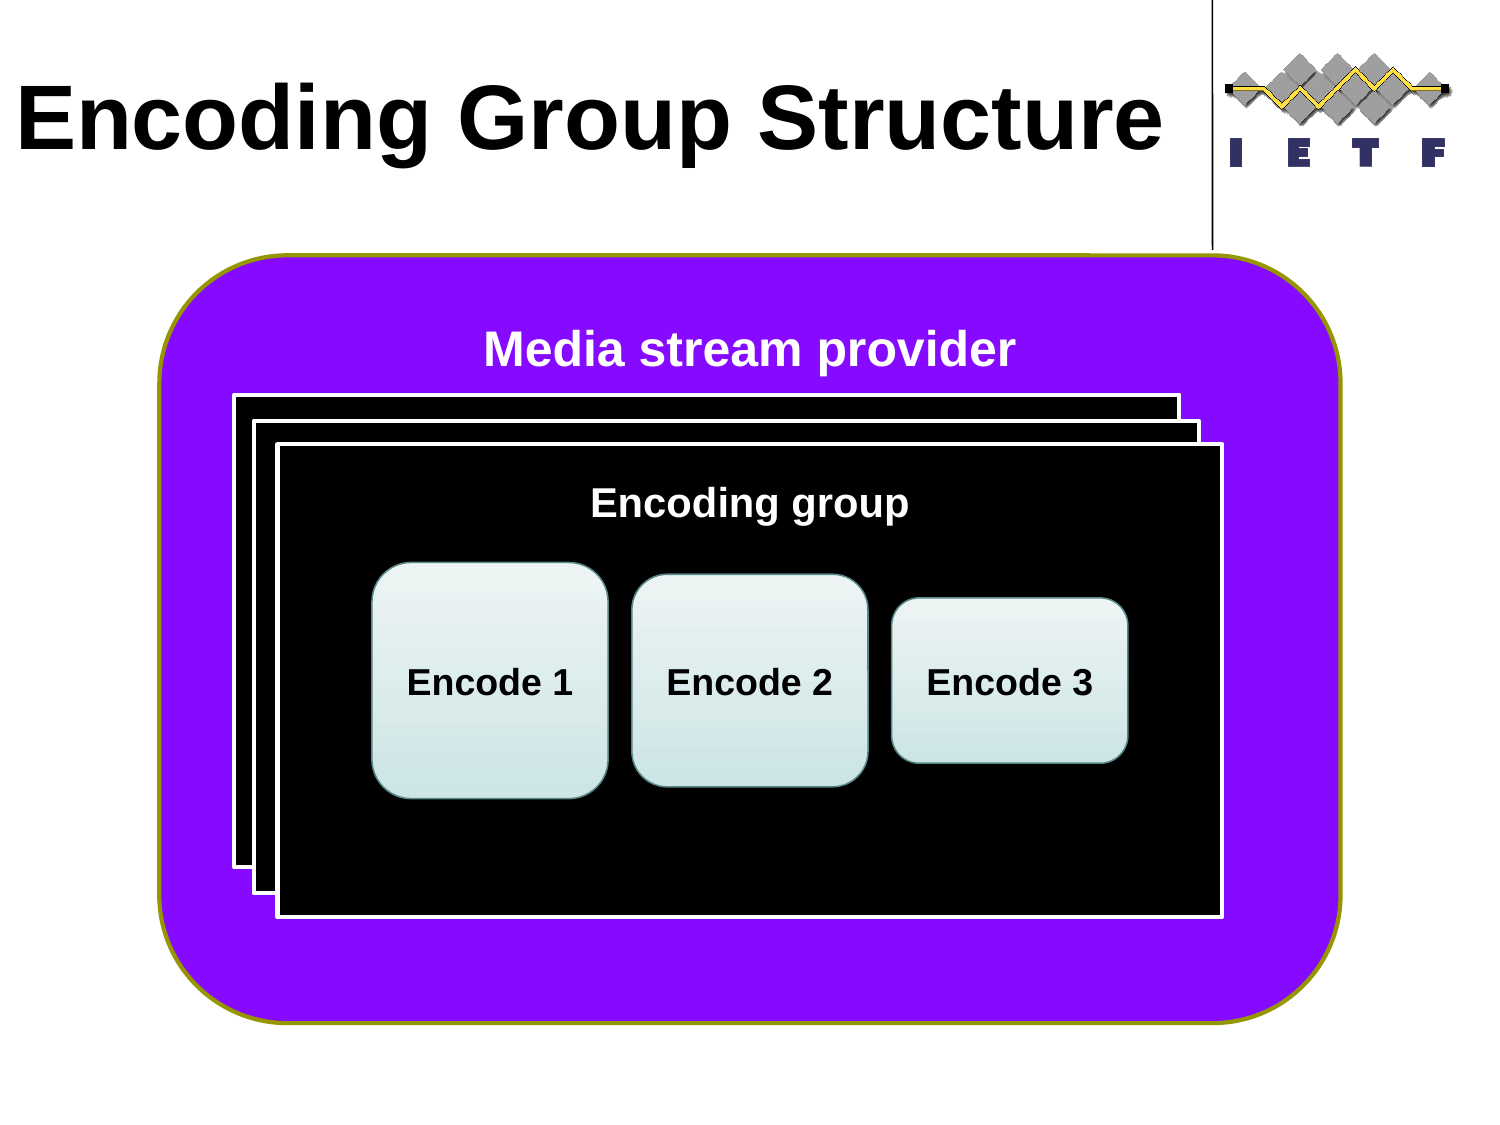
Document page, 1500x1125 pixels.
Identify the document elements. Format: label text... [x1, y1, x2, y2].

text_box Media stream provider [157, 253, 1343, 1026]
text_box Encoding group [275, 442, 1224, 919]
picture [1212, 37, 1463, 181]
text_box Encode 1 [371, 561, 609, 800]
text_box Encode 3 [890, 597, 1129, 764]
text_box Encoding group [252, 419, 1201, 895]
text_box Encoding group [232, 393, 1181, 869]
text_box Encode 2 [631, 573, 869, 788]
title Encoding Group Structure [0, 19, 1201, 176]
